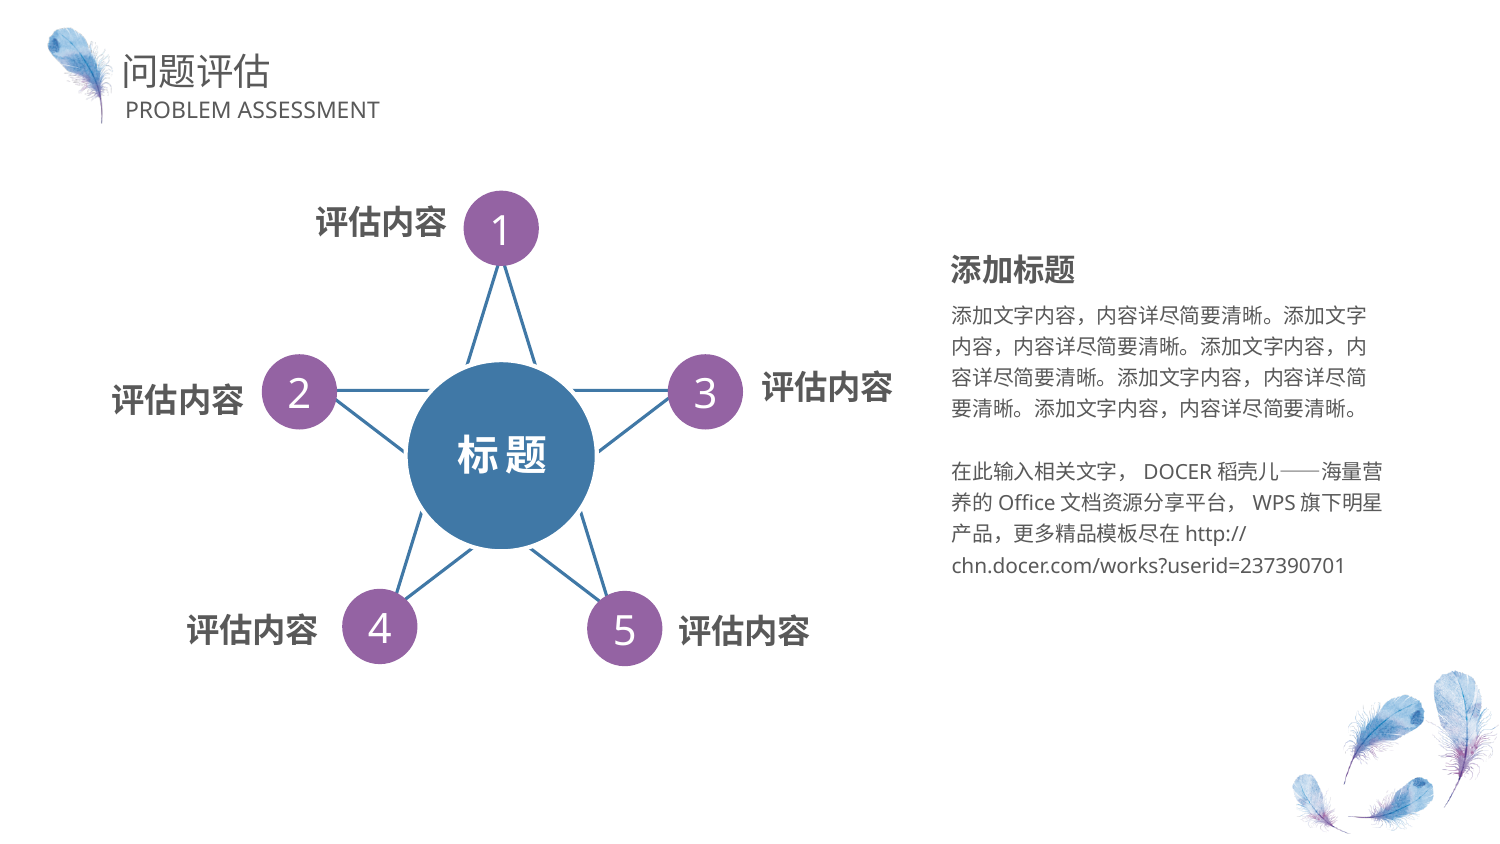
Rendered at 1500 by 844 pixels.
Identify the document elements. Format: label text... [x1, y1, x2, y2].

text_box 评估内容 [171, 601, 334, 656]
text_box 4 [340, 586, 420, 667]
text_box [467, 268, 536, 358]
text_box PROBLEM ASSESSMENT [110, 88, 395, 131]
picture [43, 21, 118, 123]
text_box 2 [260, 352, 340, 432]
text_box 3 [665, 352, 746, 432]
text_box [395, 558, 461, 599]
text_box 评估内容 [96, 371, 260, 427]
text_box 问题评估 [106, 40, 287, 101]
text_box 评估内容 [663, 602, 827, 658]
text_box 添加文字内容，内容详尽简要清晰。添加文字内容，内容详尽简要清晰。添加文字内容，内容详尽简要清晰。添加文字内容，内容详尽简要清晰。添加文字内容，内容详尽简要清晰。 在此输入相关文字，DOCER稻壳儿——海量营养的Office文档资源分享平台，WPS旗下明星产品，更多精品模板尽在http://chn.docer.com/works?userid=237390701 [936, 288, 1401, 585]
text_box [602, 388, 666, 452]
text_box 评估内容 [746, 358, 909, 414]
text_box [542, 558, 608, 601]
text_box [338, 388, 400, 452]
text_box 评估内容 [300, 194, 464, 249]
text_box 1 [464, 188, 541, 269]
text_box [405, 359, 598, 552]
text_box 添加标题 [936, 242, 1091, 288]
text_box 5 [585, 588, 663, 669]
picture [1292, 670, 1499, 834]
